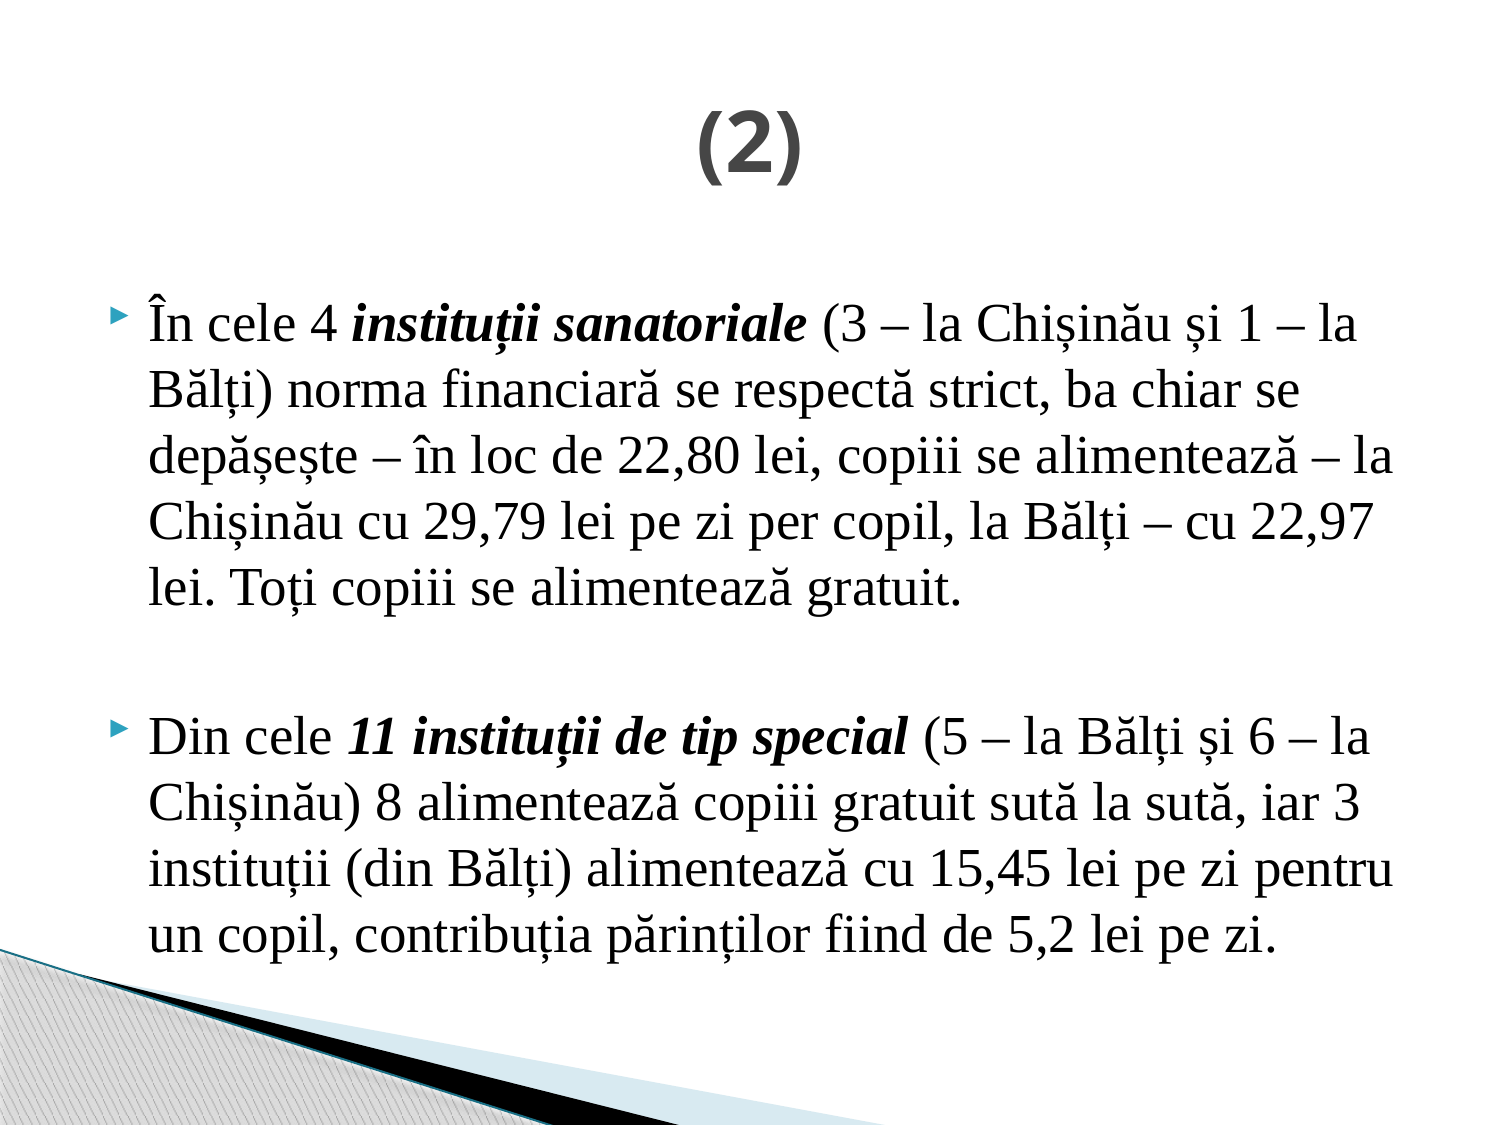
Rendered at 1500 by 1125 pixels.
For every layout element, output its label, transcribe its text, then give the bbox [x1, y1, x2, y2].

title (2) [75, 45, 1425, 233]
list În cele 4 instituții sanatoriale (3 – la Chișinău și 1 – la Bălți) norma financiară se respectă strict, ba chiar se depășește – în loc de 22,80 lei, copiii se alimentează – la Chișinău cu 29,79 lei pe zi per copil, la Bălți – cu 22,97 lei. Toți copiii se alimentează gratuit. Din cele 11 instituții de tip special (5 – la Bălți și 6 – la Chișinău) 8 alimentează copiii gratuit sută la sută, iar 3 instituții (din Bălți) alimentează cu 15,45 lei pe zi pentru un copil, contribuția părinților fiind de 5,2 lei pe zi. [75, 278, 1425, 1035]
